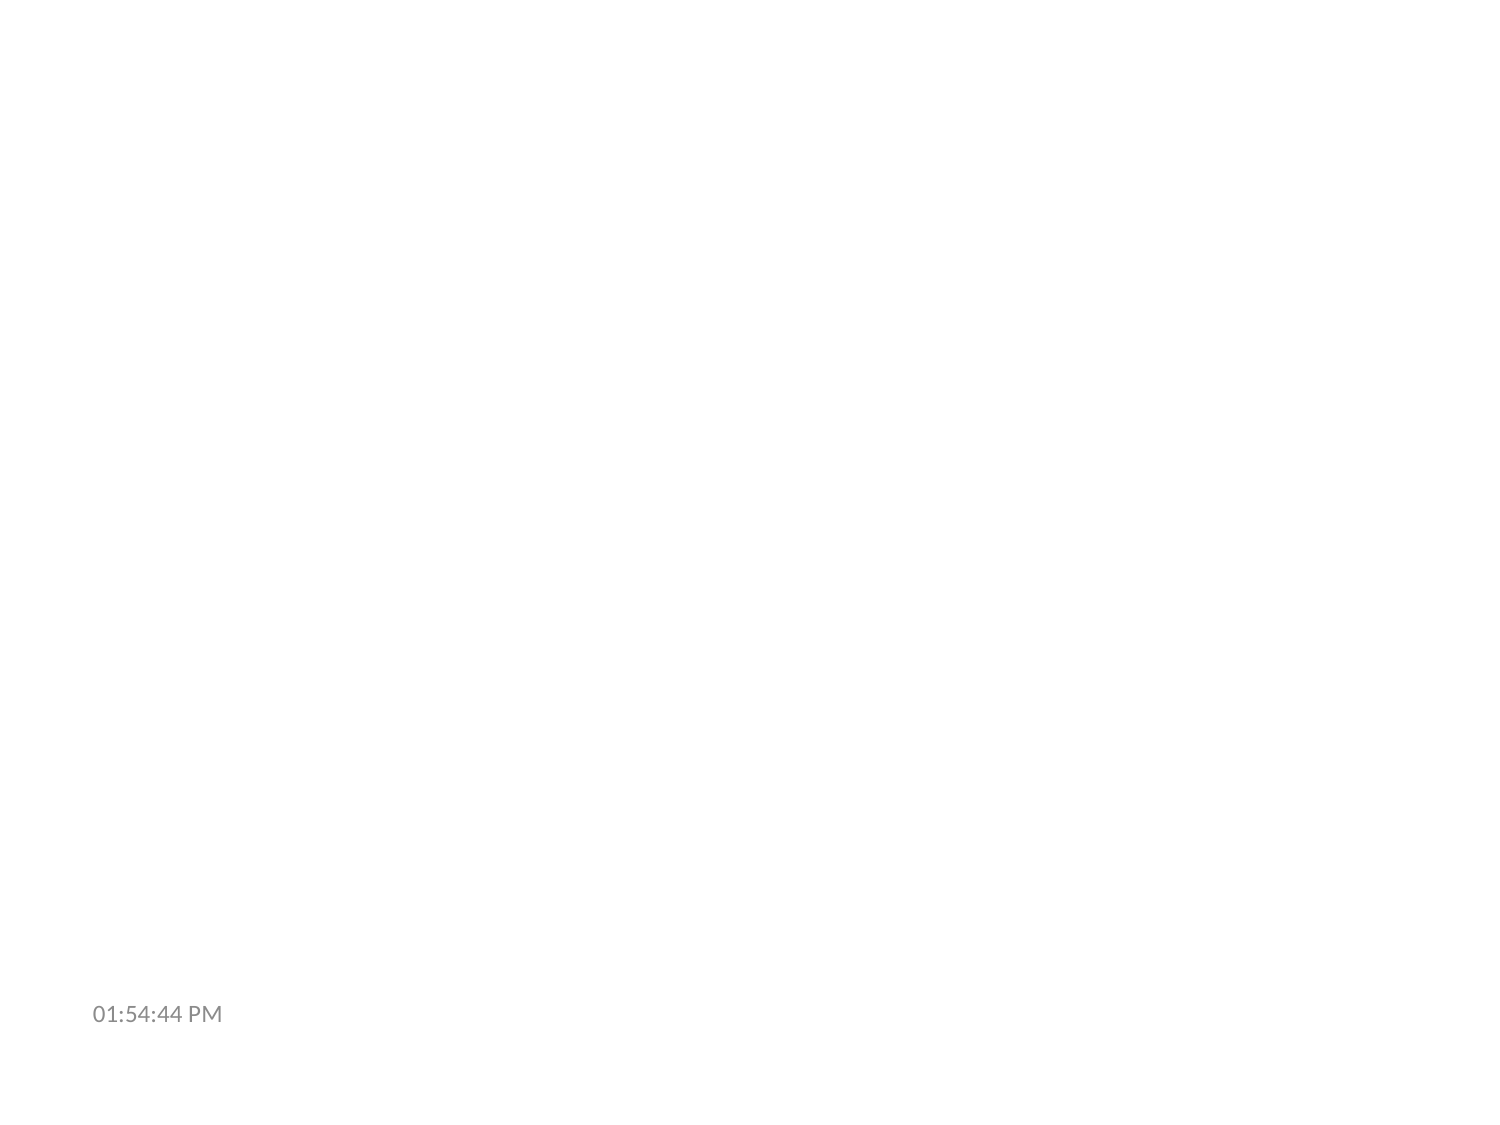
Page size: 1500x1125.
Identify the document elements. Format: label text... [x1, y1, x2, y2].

text_box 3:35:09 PM [77, 982, 428, 1043]
